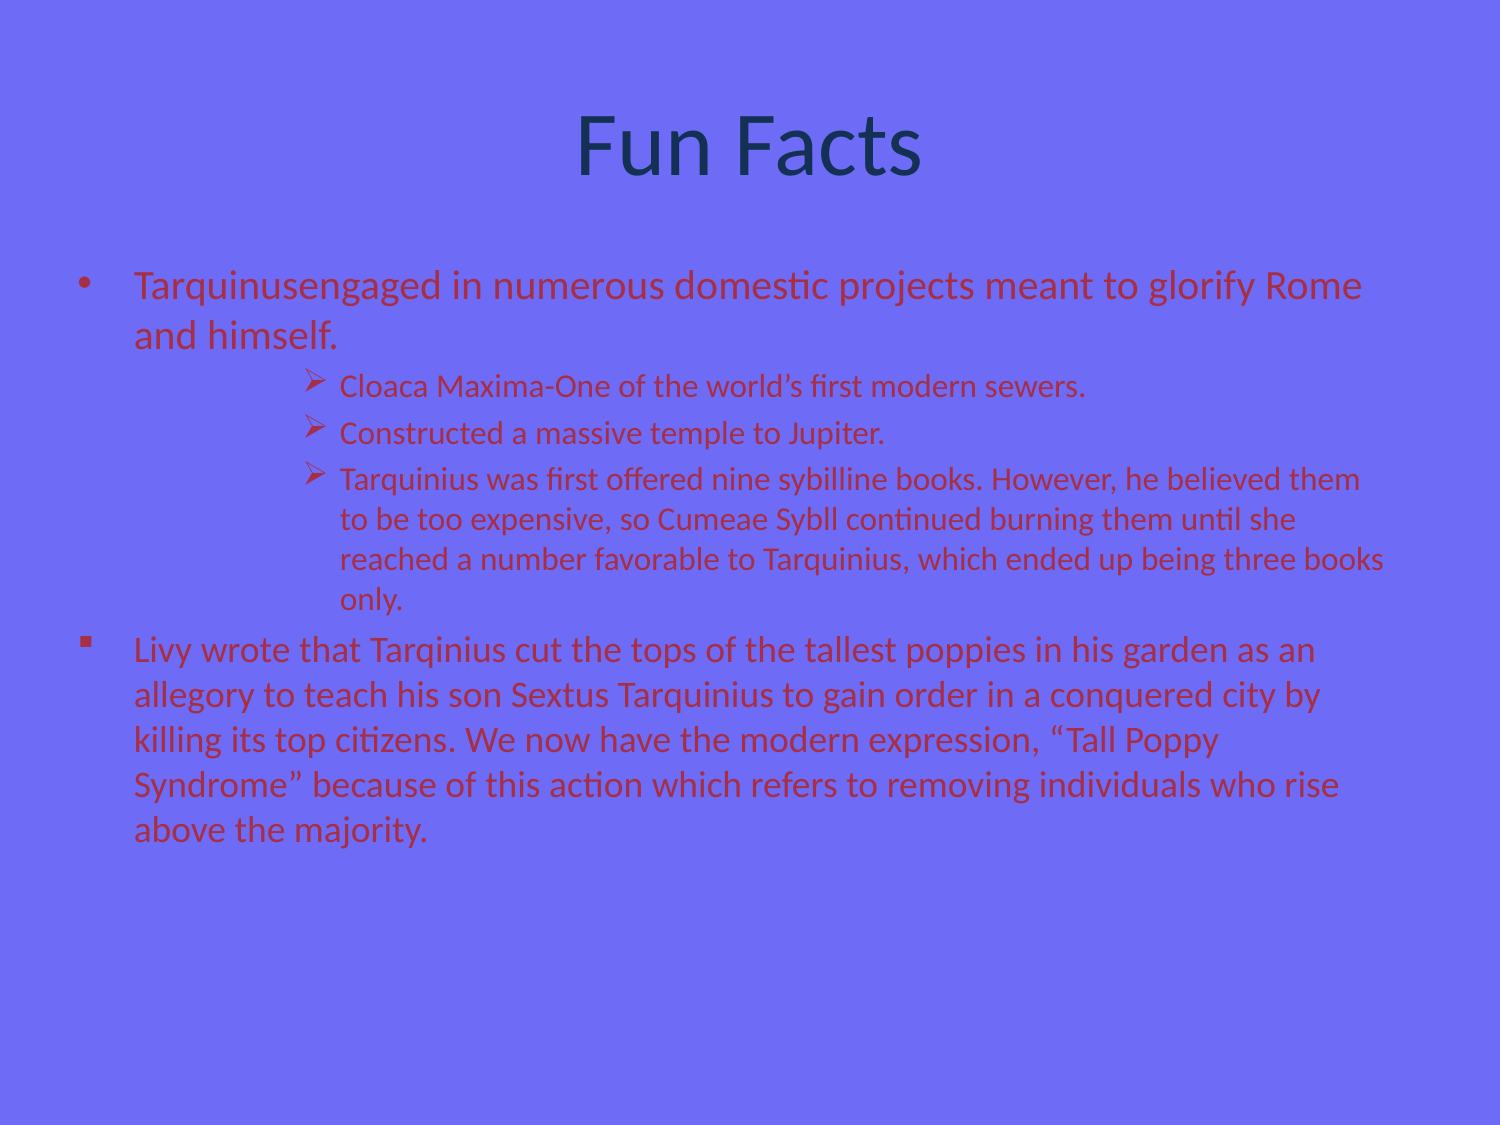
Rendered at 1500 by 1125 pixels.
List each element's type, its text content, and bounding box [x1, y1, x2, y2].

list Tarquinusengaged in numerous domestic projects meant to glorify Rome and himself. Cloaca Maxima-One of the world’s first modern sewers. Constructed a massive temple to Jupiter. Tarquinius was first offered nine sybilline books. However, he believed them to be too expensive, so Cumeae Sybll continued burning them until she reached a number favorable to Tarquinius, which ended up being three books only. Livy wrote that Tarqinius cut the tops of the tallest poppies in his garden as an allegory to teach his son Sextus Tarquinius to gain order in a conquered city by killing its top citizens. We now have the modern expression, “Tall Poppy Syndrome” because of this action which refers to removing individuals who rise above the majority. [62, 249, 1413, 993]
title Fun Facts [74, 44, 1426, 233]
